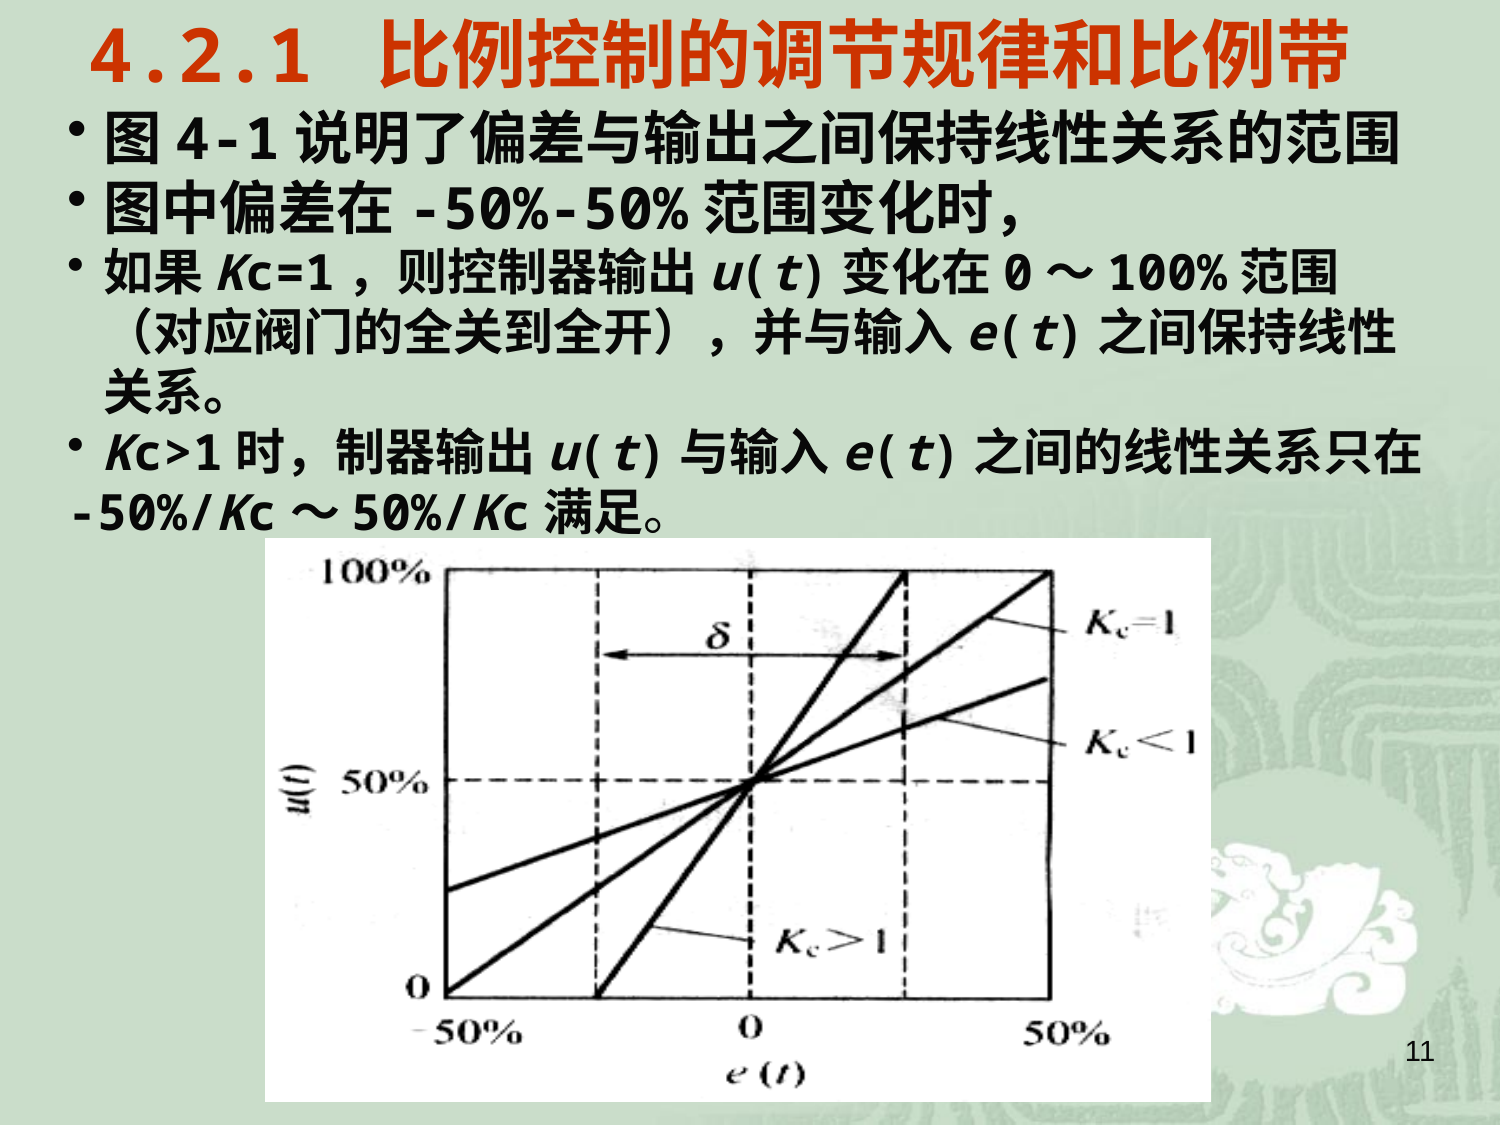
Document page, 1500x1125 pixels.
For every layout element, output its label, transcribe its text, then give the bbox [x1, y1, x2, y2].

picture [0, 0, 1500, 1125]
text_box 4.2.1 比例控制的调节规律和比例带 [29, 0, 1412, 105]
slide_number 11 [1216, 1024, 1451, 1103]
text_box 图4-1说明了偏差与输出之间保持线性关系的范围 图中偏差在-50%-50%范围变化时， 如果Kc=1，则控制器输出u(t)变化在0～100%范围（对应阀门的全关到全开），并与输入e(t)之间保持线性关系。 Kc>1时，制器输出u(t)与输入e(t)之间的线性关系只在 -50%/Kc～50%/Kc满足。 [53, 93, 1447, 549]
